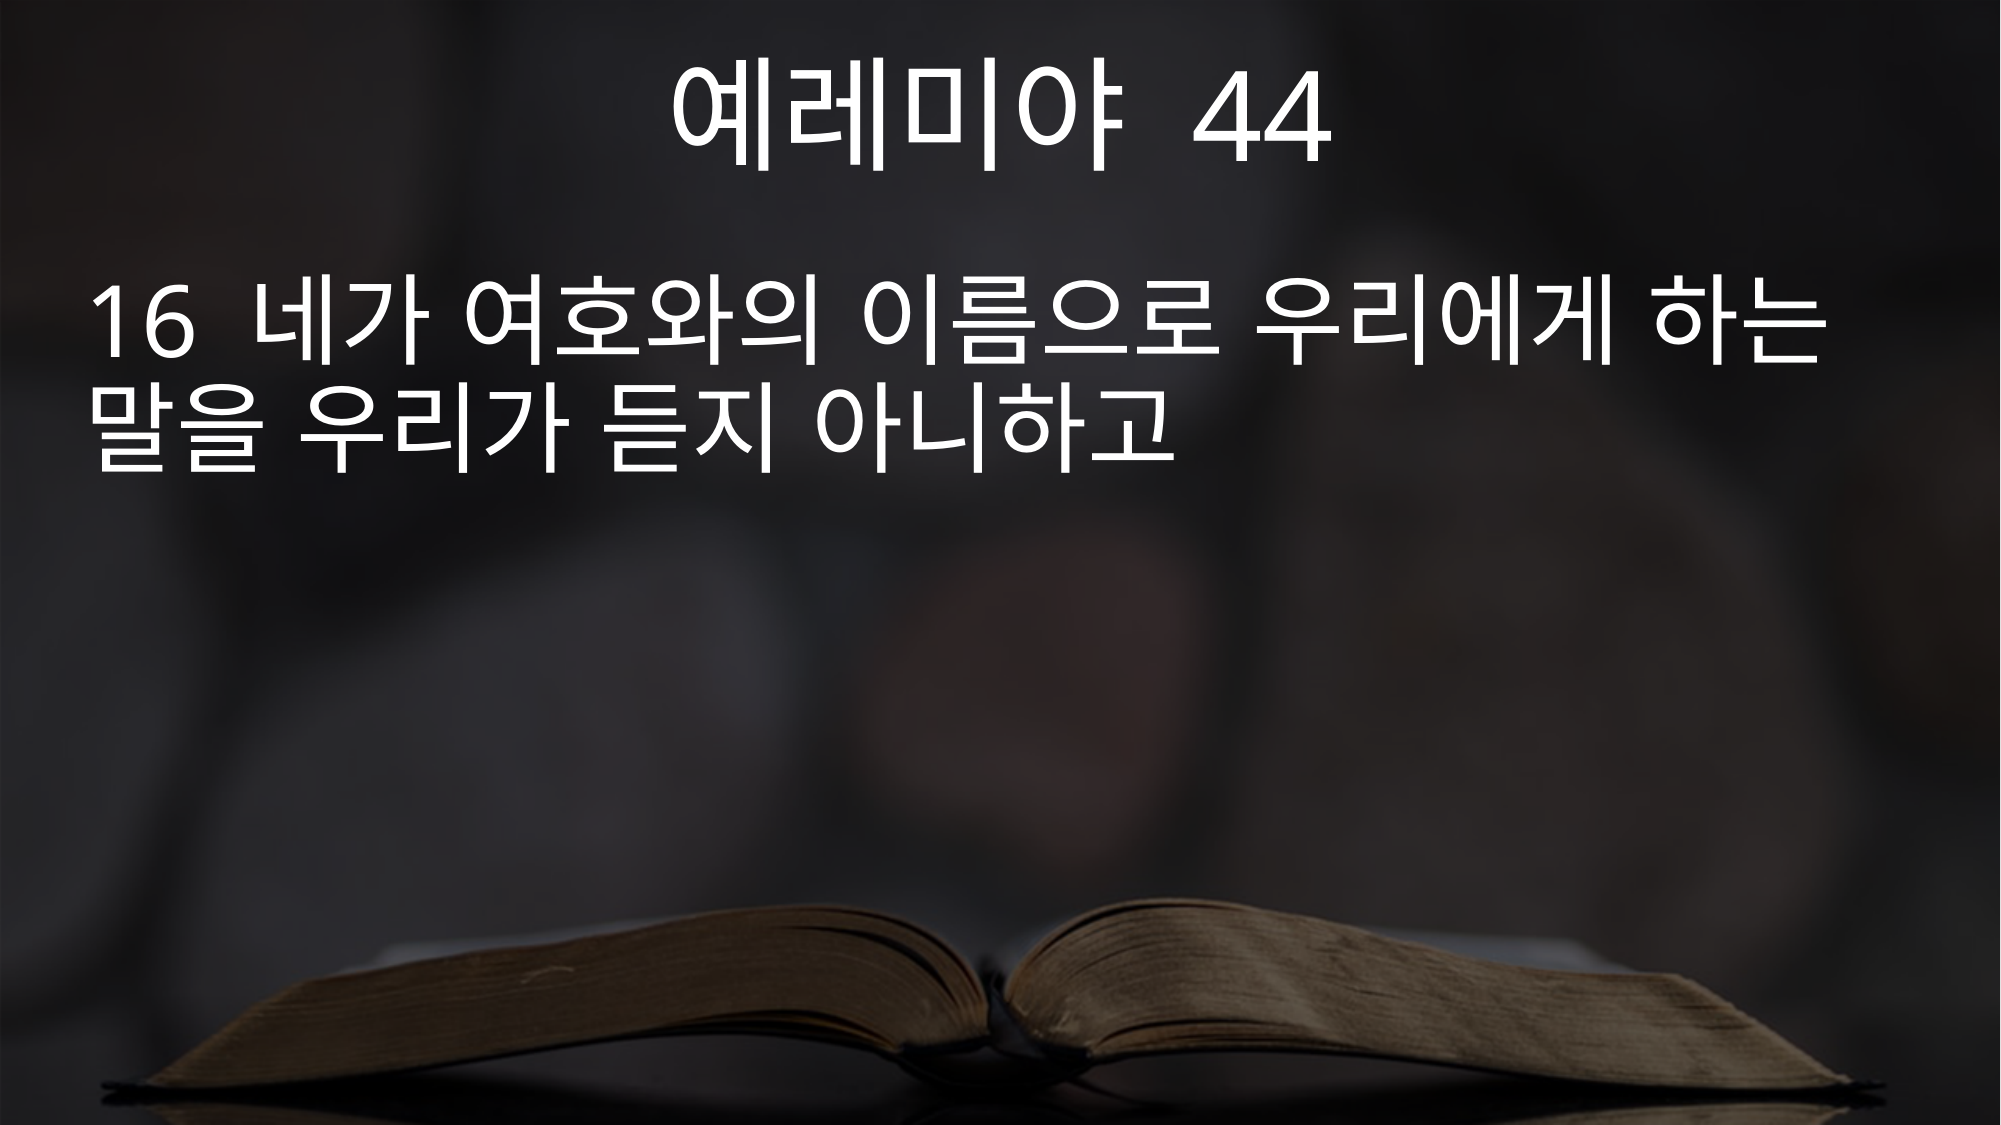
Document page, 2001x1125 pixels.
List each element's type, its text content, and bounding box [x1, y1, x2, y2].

footer 예레미야 44 [0, 32, 2000, 192]
list 16 네가 여호와의 이름으로 우리에게 하는 말을 우리가 듣지 아니하고 [69, 263, 1953, 423]
picture [0, 0, 2001, 1125]
